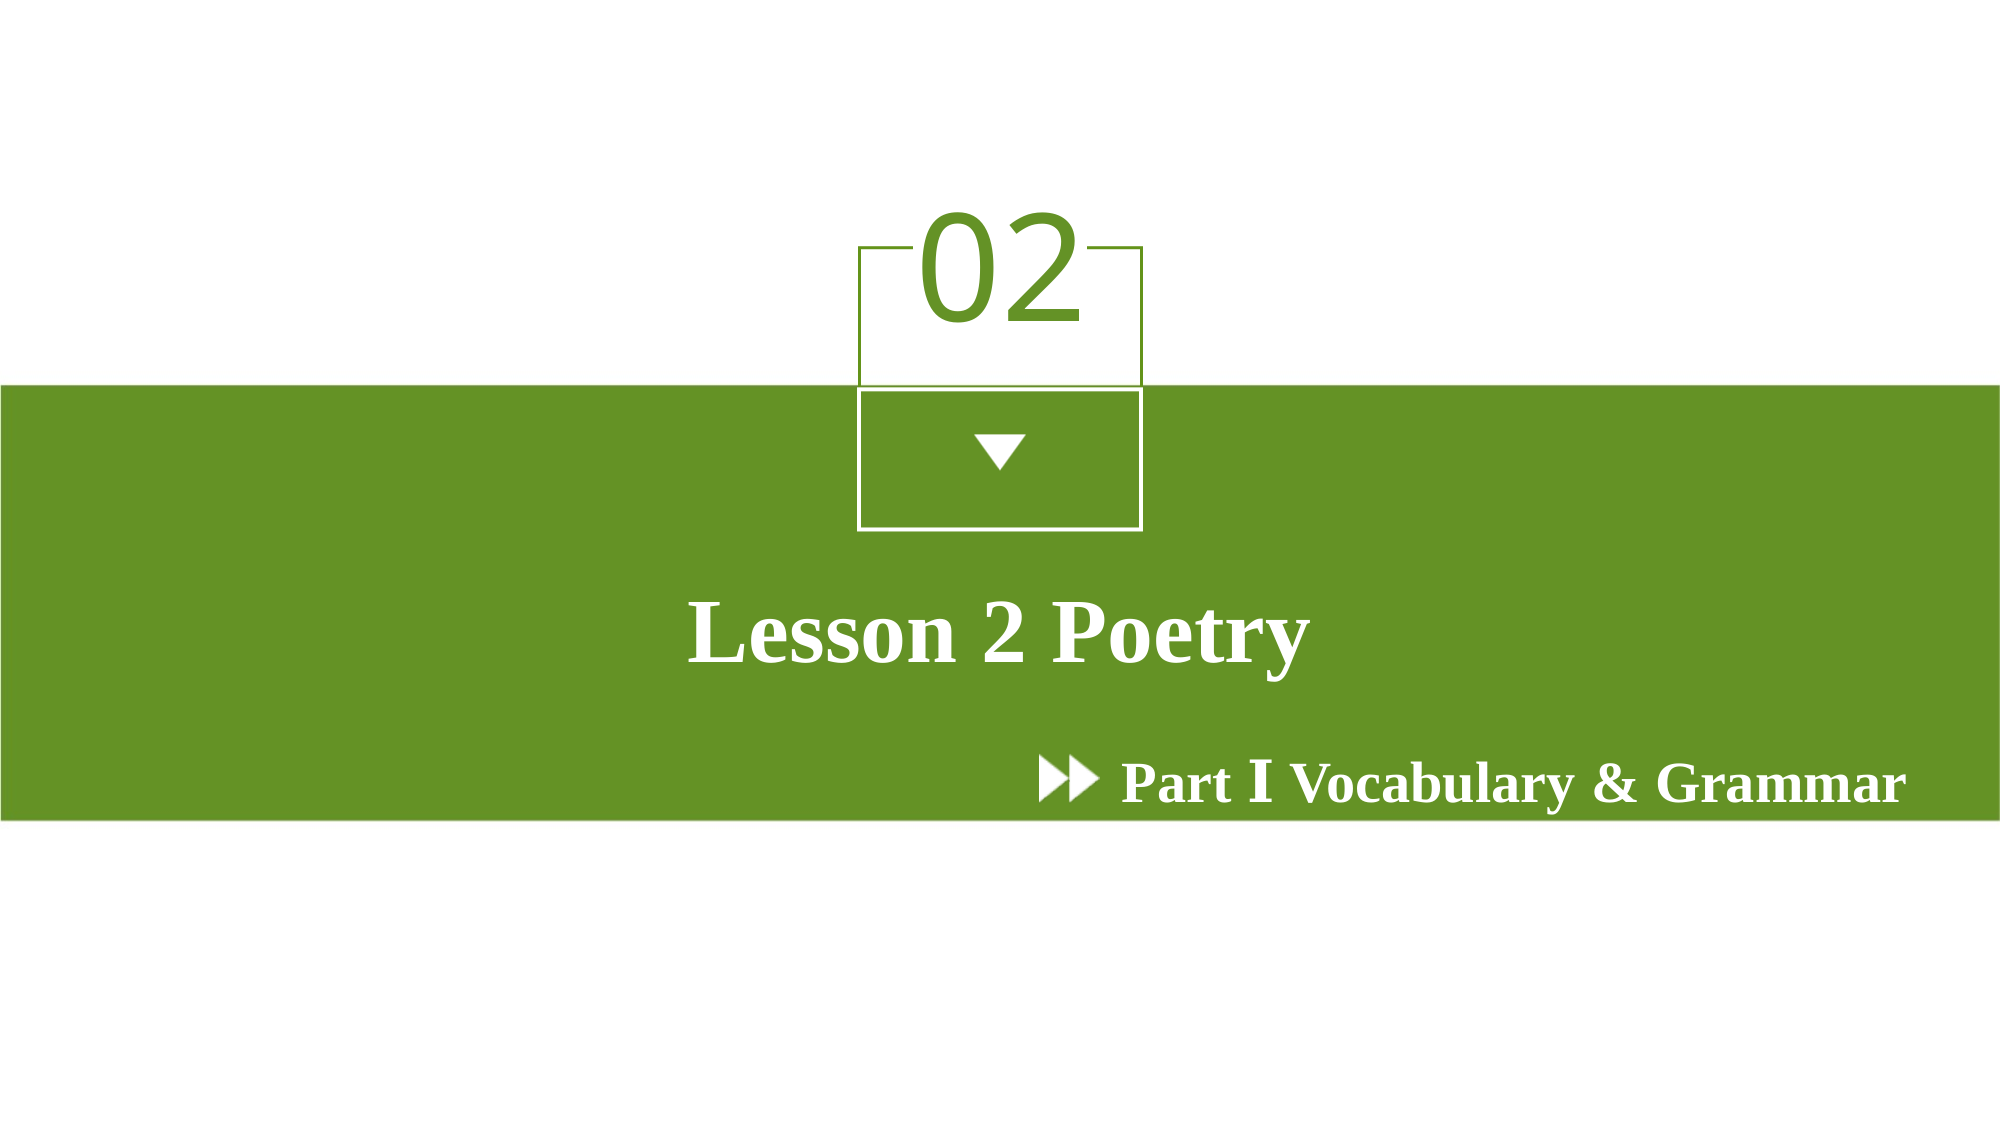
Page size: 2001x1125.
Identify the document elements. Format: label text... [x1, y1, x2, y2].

text_box Part Ⅰ Vocabulary & Grammar [1121, 738, 1997, 821]
text_box Lesson 2 Poetry [0, 518, 2000, 732]
picture [0, 732, 2000, 1125]
picture [0, 0, 2000, 518]
text_box 02 [896, 171, 1106, 353]
